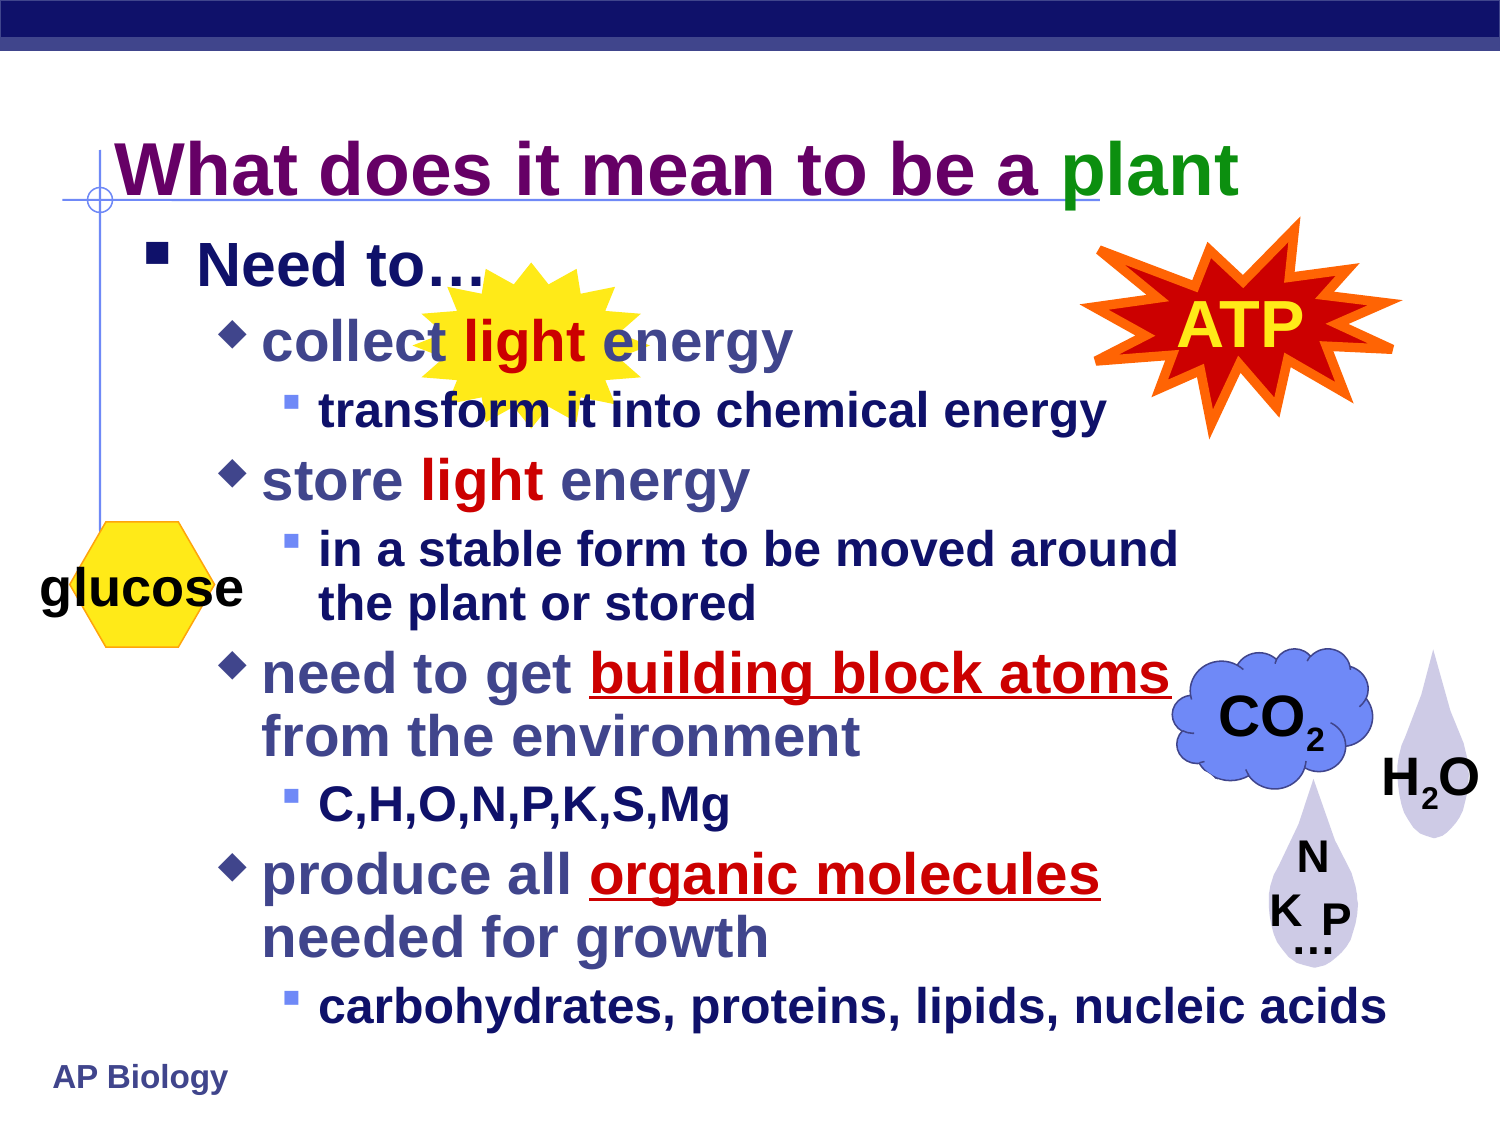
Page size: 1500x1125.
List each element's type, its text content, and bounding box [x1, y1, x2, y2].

list Need to… collect light energy transform it into chemical energy store light energy in a stable form to be moved around the plant or stored need to get building block atoms from the environment C,H,O,N,P,K,S,Mg produce all organic molecules needed for growth carbohydrates, proteins, lipids, nucleic acids [124, 224, 1414, 1101]
title What does it mean to be a plant [99, 112, 1376, 238]
text_box ATP [1093, 229, 1393, 425]
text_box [24, 521, 261, 648]
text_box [1229, 847, 1398, 1002]
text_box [1162, 648, 1373, 839]
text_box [1365, 638, 1500, 872]
